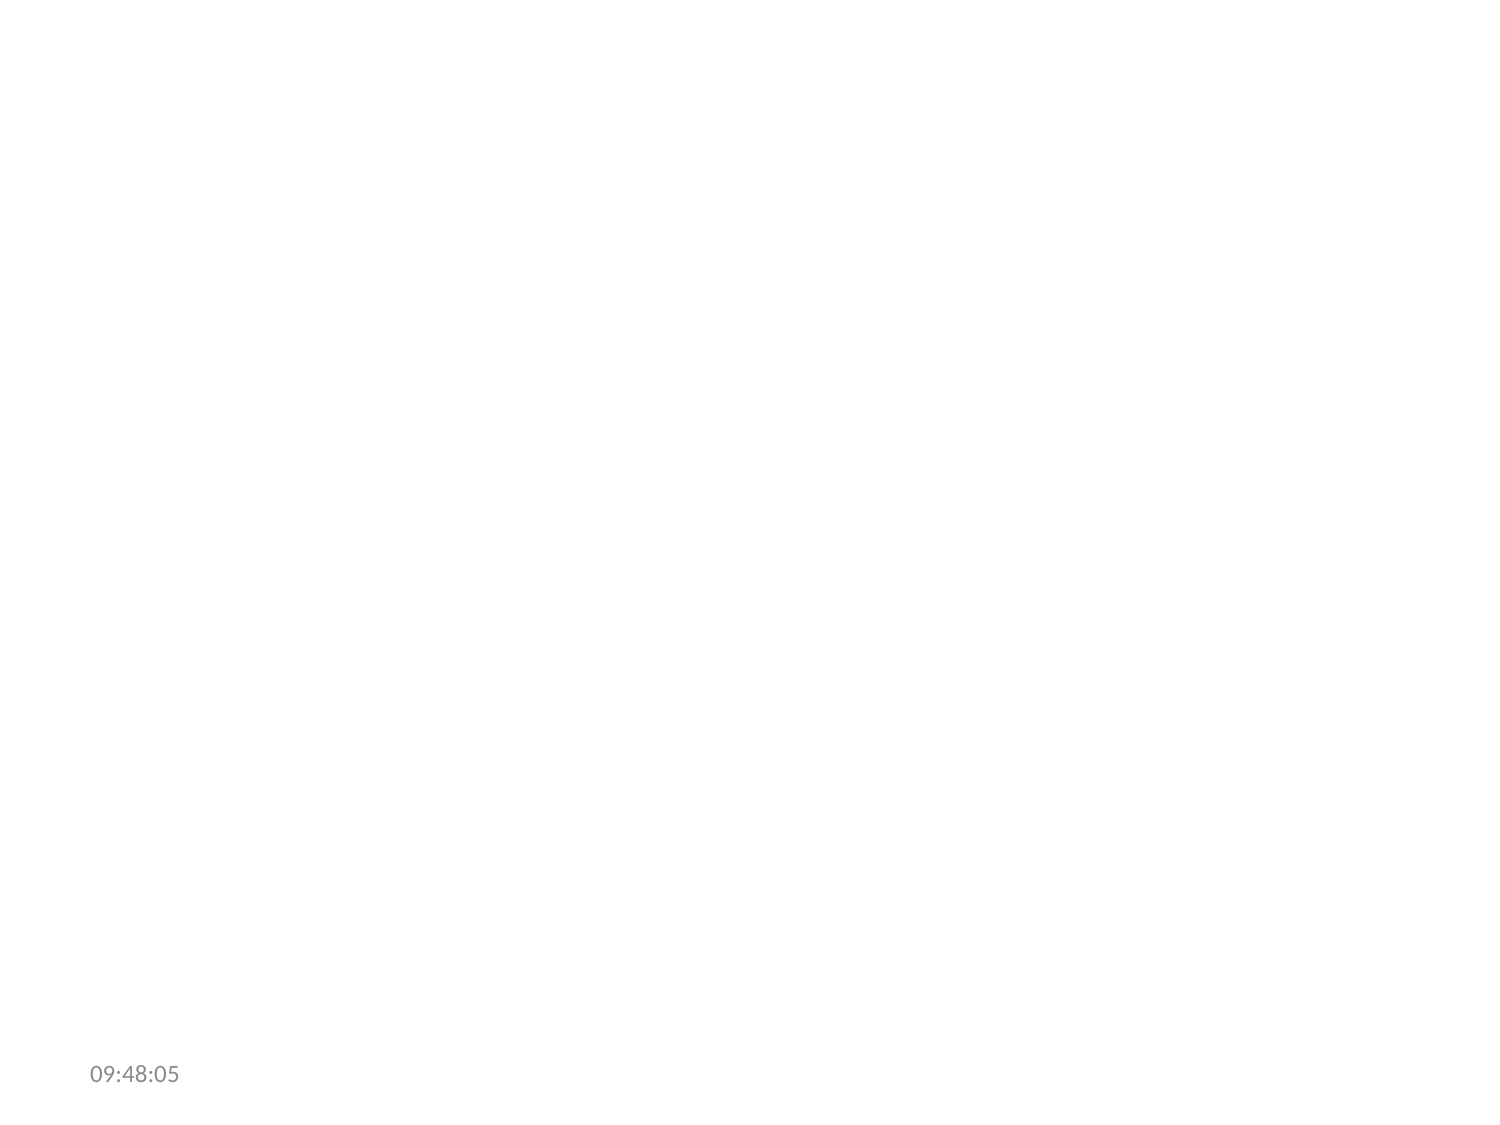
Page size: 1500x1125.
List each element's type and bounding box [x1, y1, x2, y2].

slide_number [75, 1042, 425, 1103]
